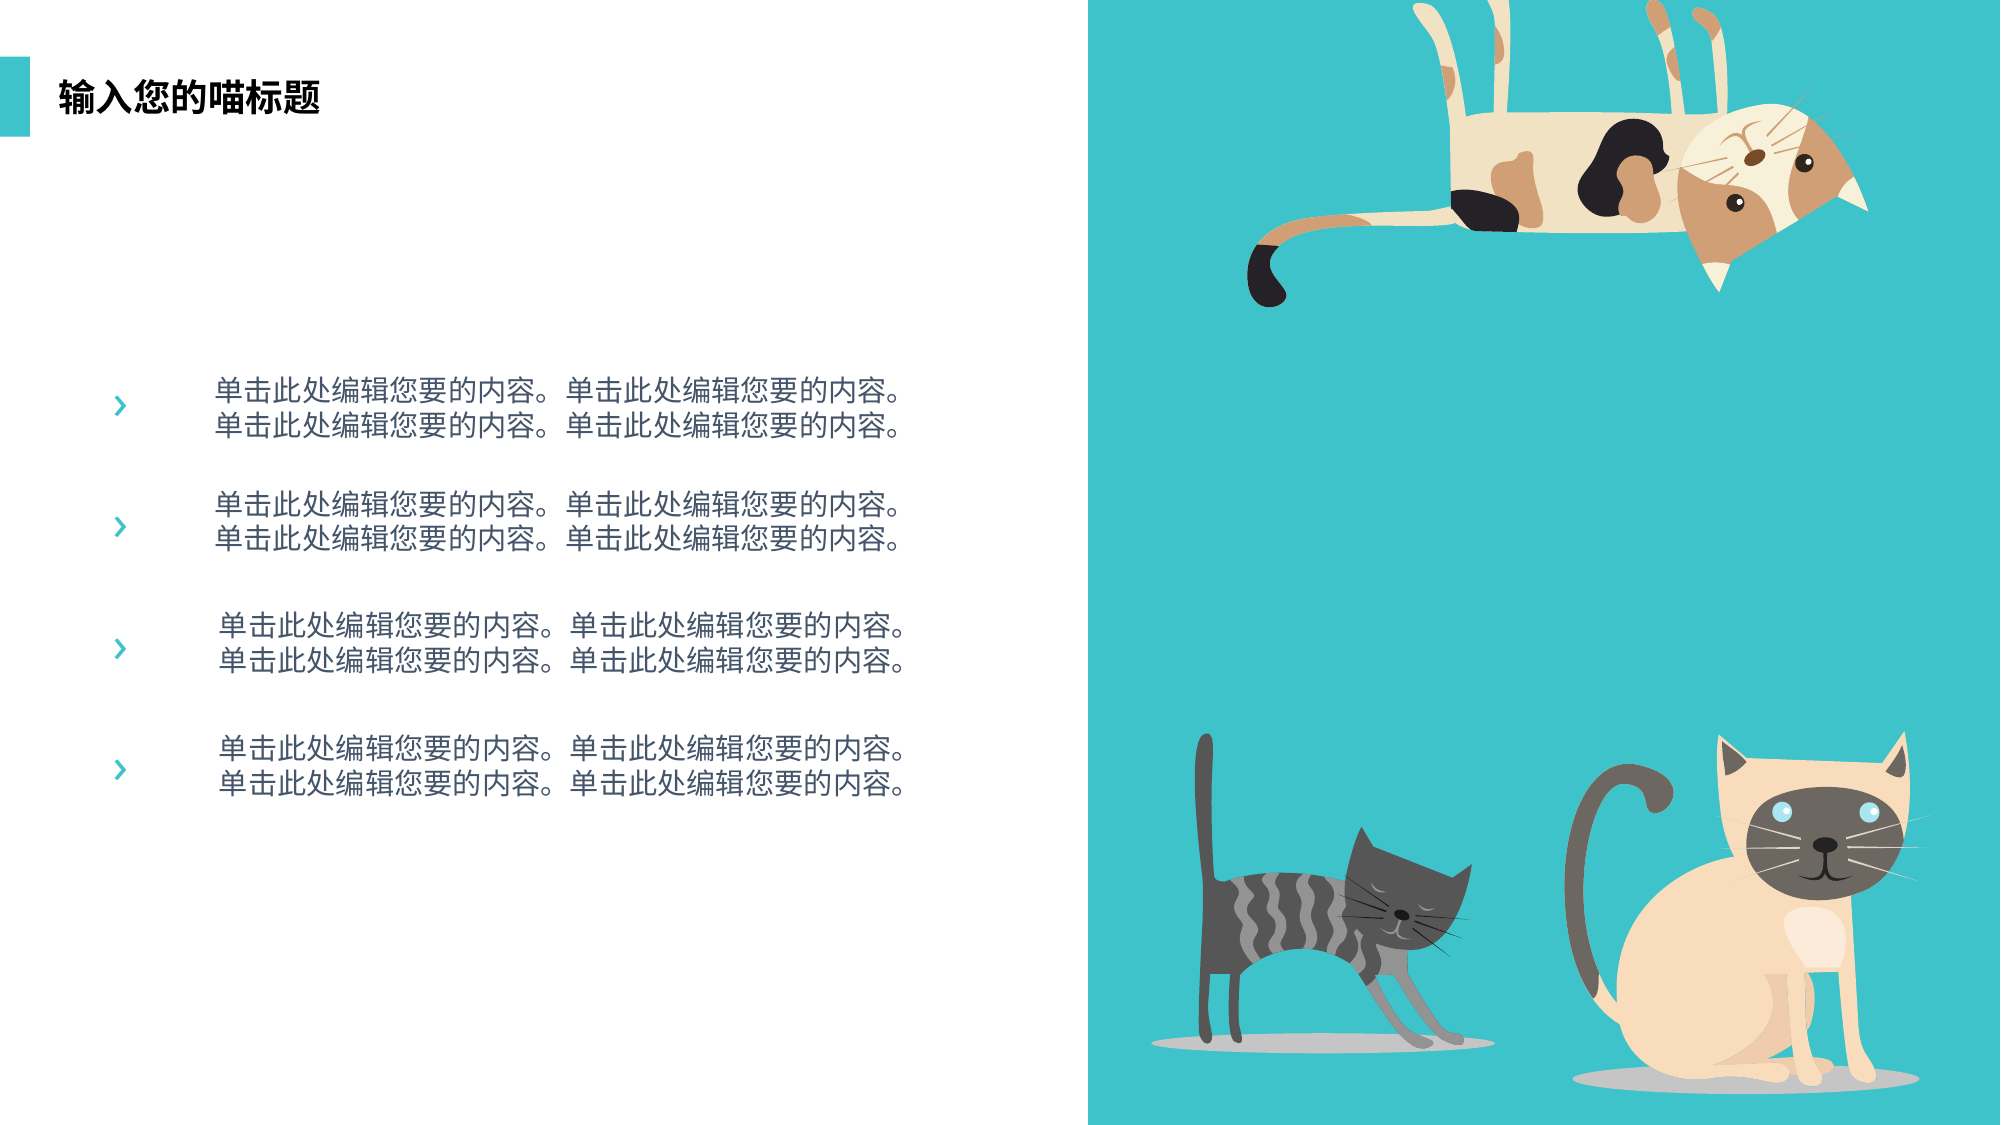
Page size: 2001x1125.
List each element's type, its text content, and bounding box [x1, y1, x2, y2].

text_box › [97, 361, 143, 437]
text_box 输入您的喵标题 [43, 66, 389, 127]
text_box › [97, 605, 143, 680]
text_box 单击此处编辑您要的内容。单击此处编辑您要的内容。 单击此处编辑您要的内容。单击此处编辑您要的内容。 [199, 365, 953, 450]
text_box › [97, 483, 143, 559]
text_box [1087, 0, 2000, 1125]
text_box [1552, 731, 1933, 1095]
text_box 单击此处编辑您要的内容。单击此处编辑您要的内容。 单击此处编辑您要的内容。单击此处编辑您要的内容。 [204, 599, 958, 685]
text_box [1242, 0, 1869, 321]
text_box › [97, 726, 143, 802]
text_box [0, 56, 31, 138]
text_box 单击此处编辑您要的内容。单击此处编辑您要的内容。 单击此处编辑您要的内容。单击此处编辑您要的内容。 [199, 478, 953, 563]
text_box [1151, 732, 1496, 1054]
text_box 单击此处编辑您要的内容。单击此处编辑您要的内容。 单击此处编辑您要的内容。单击此处编辑您要的内容。 [204, 722, 958, 808]
